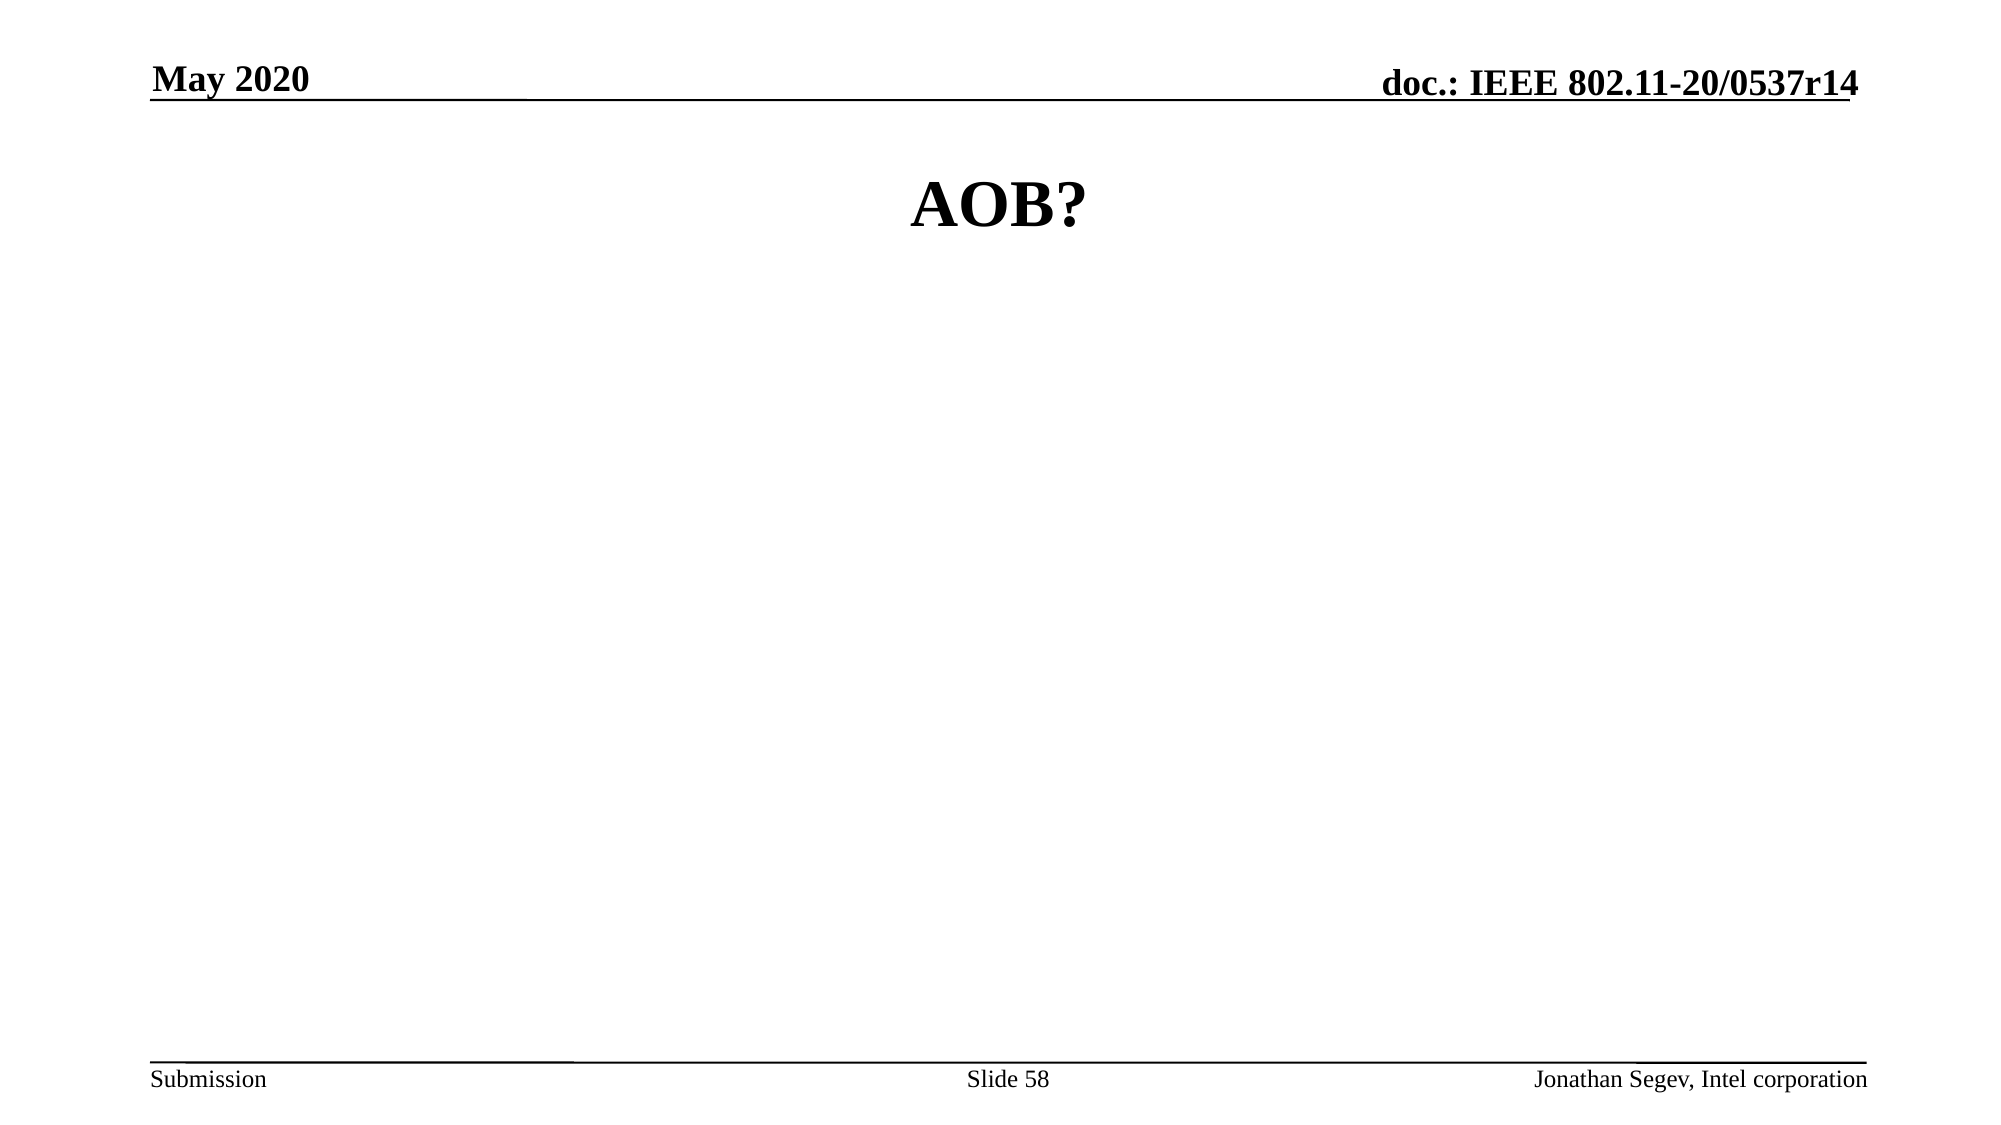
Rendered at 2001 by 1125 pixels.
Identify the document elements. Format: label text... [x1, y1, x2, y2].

footer Jonathan Segev, Intel corporation [1171, 1061, 1869, 1093]
slide_number Slide 58 [950, 1061, 1067, 1123]
title AOB? [149, 112, 1850, 288]
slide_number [152, 54, 563, 100]
